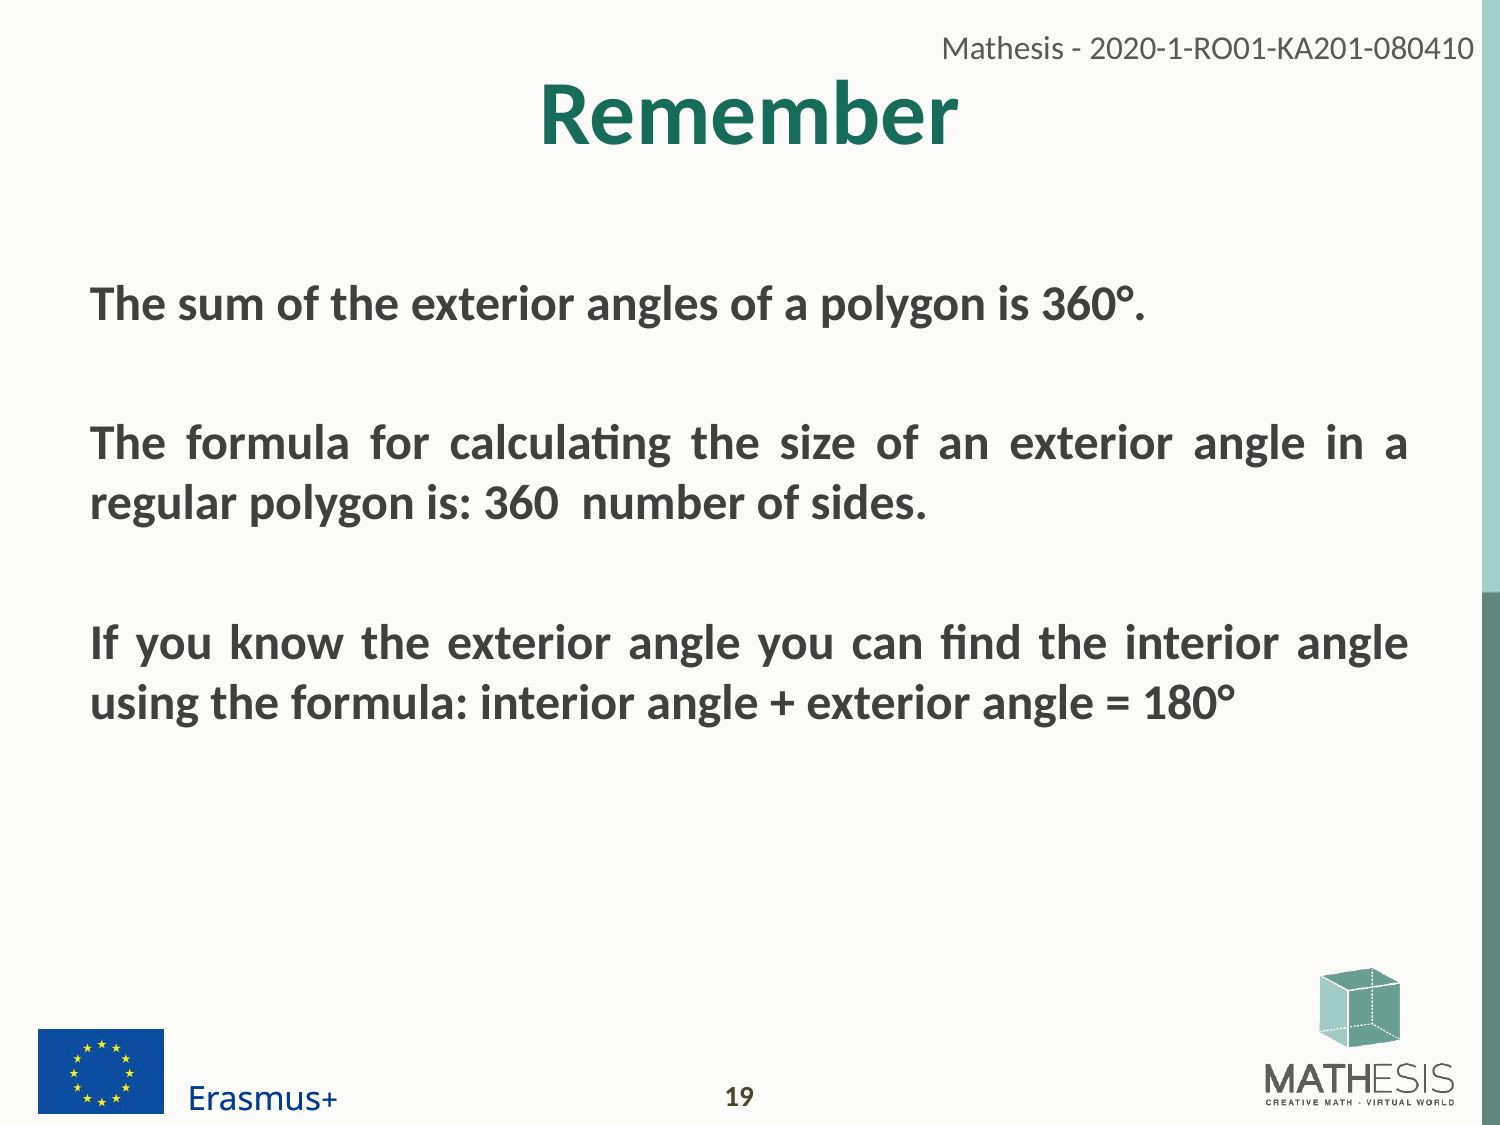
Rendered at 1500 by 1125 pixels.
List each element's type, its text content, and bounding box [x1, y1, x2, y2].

list The sum of the exterior angles of a polygon is 360°. The formula for calculating the size of an exterior angle in a regular polygon is: 360 number of sides. If you know the exterior angle you can find the interior angle using the formula: interior angle + exterior angle = 180° [75, 262, 1425, 1005]
title Remember [75, 45, 1425, 233]
picture [38, 1029, 164, 1114]
